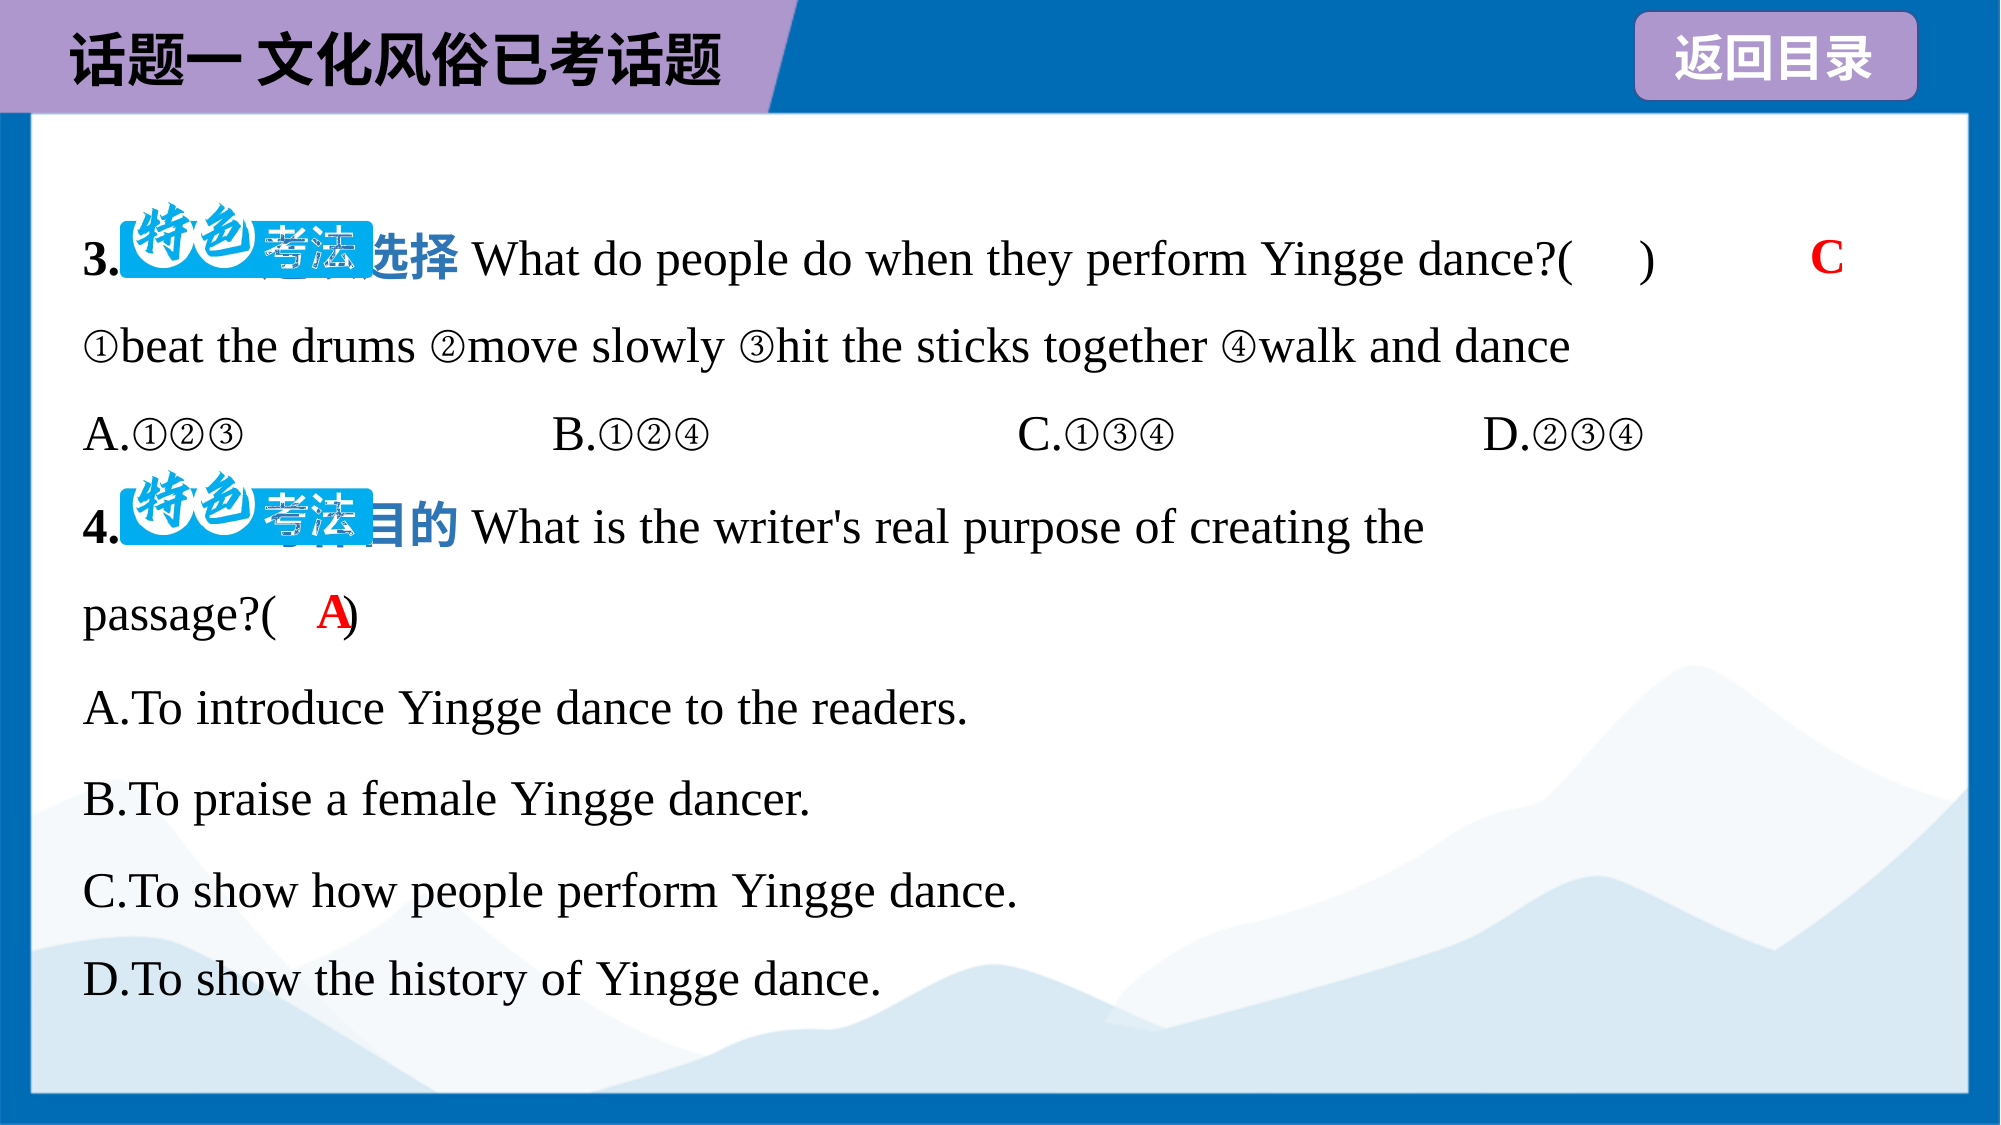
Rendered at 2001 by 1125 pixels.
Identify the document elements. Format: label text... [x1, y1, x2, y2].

text_box C [1791, 195, 1864, 275]
text_box A.①②③ B.①②④ C.①③④ D.②③④ [82, 372, 1917, 451]
text_box ①beat the drums ②move slowly ③hit the sticks together ④walk and dance [82, 284, 1917, 363]
picture [0, 0, 2000, 1125]
text_box 4. 写作目的What is the writer's real purpose of creating the passage?( ) [82, 461, 1917, 631]
text_box 3. 选项选择What do people do when they perform Yingge dance?( ) [82, 197, 1917, 276]
text_box A [298, 551, 371, 630]
text_box A.To introduce Yingge dance to the readers. B.To praise a female Yingge dancer. C.To show how people perform Yingge dance. D.To show the history of Yingge dance. [82, 642, 1917, 996]
